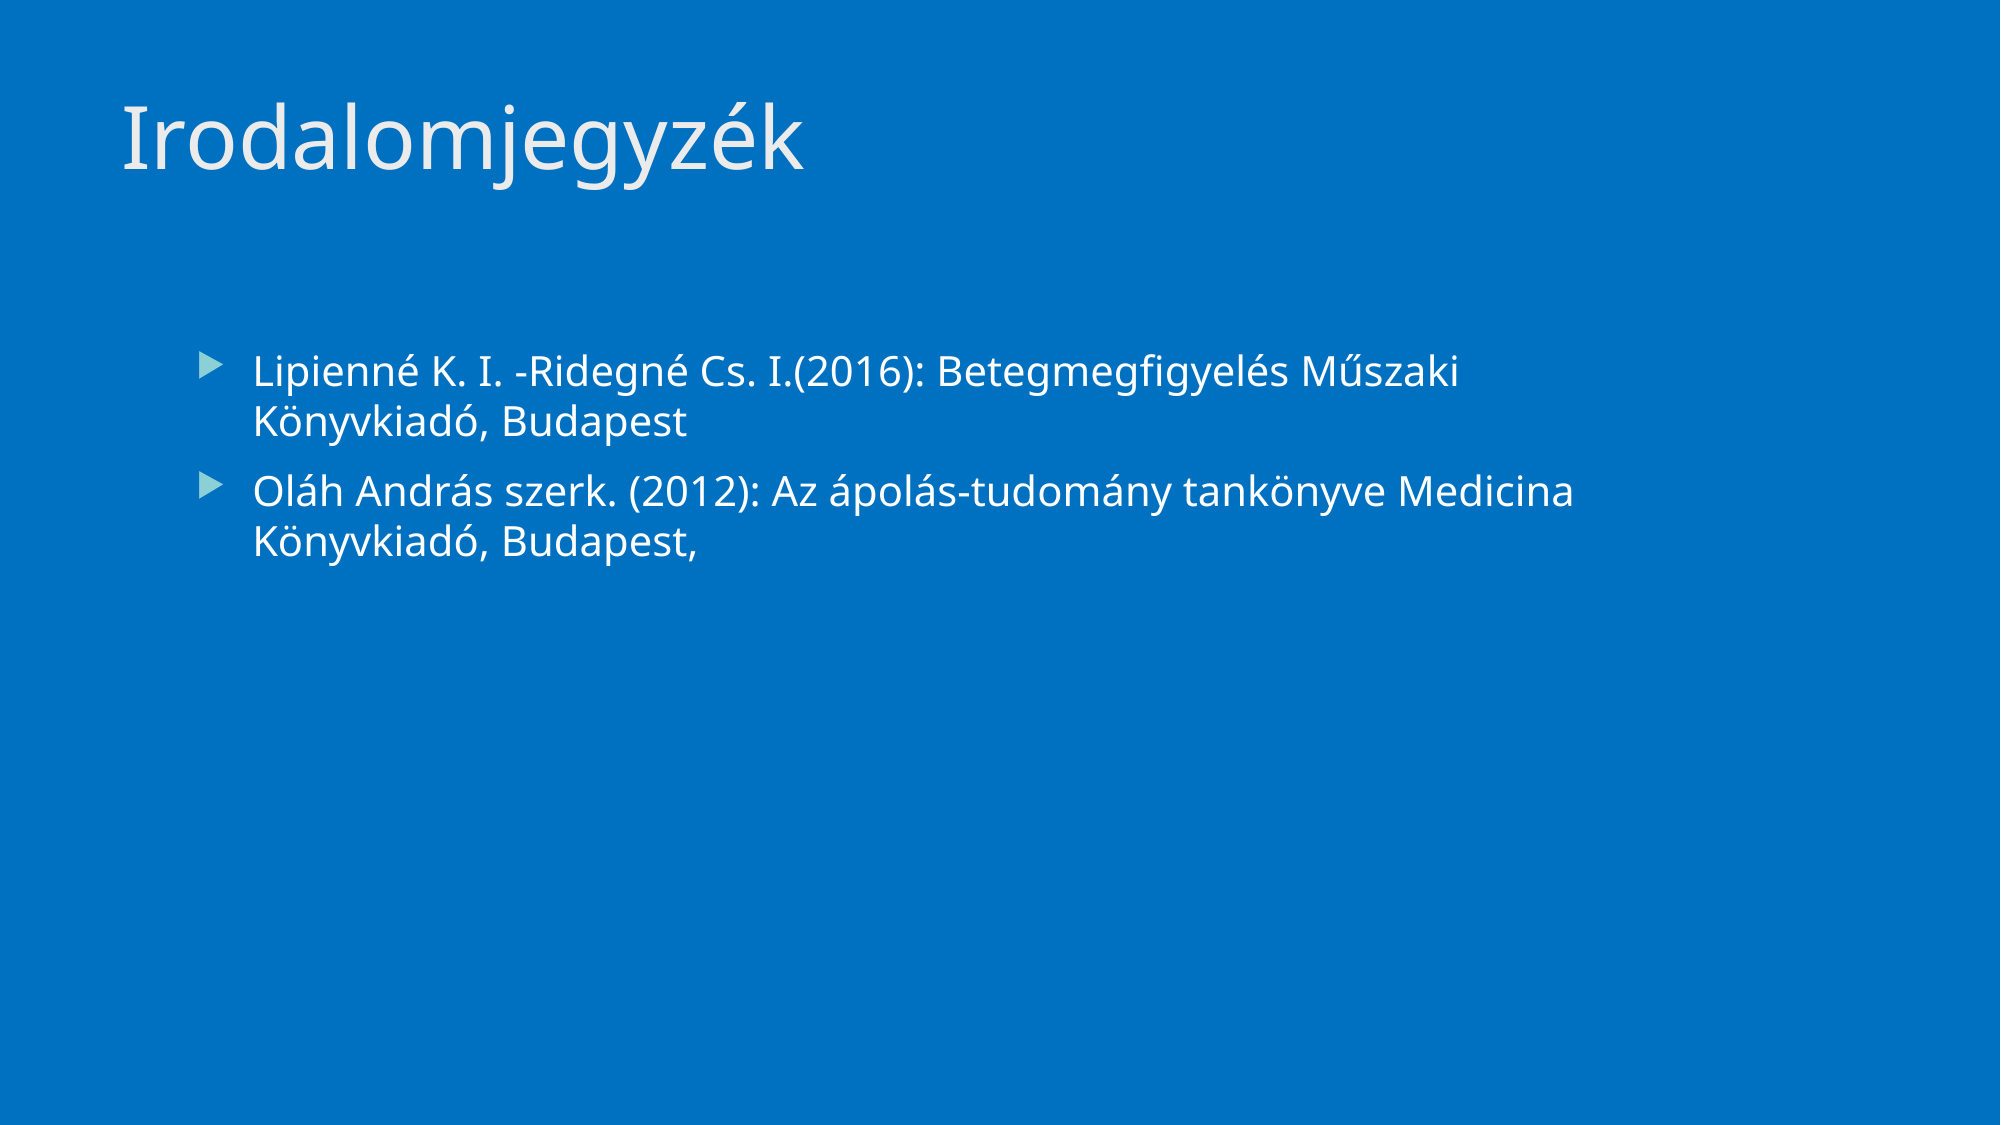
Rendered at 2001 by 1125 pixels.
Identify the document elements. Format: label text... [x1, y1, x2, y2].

list Lipienné K. I. -Ridegné Cs. I.(2016): Betegmegfigyelés Műszaki Könyvkiadó, Budapest Oláh András szerk. (2012): Az ápolás-tudomány tankönyve Medicina Könyvkiadó, Budapest, [181, 336, 1649, 1025]
title Irodalomjegyzék [106, 74, 1649, 304]
